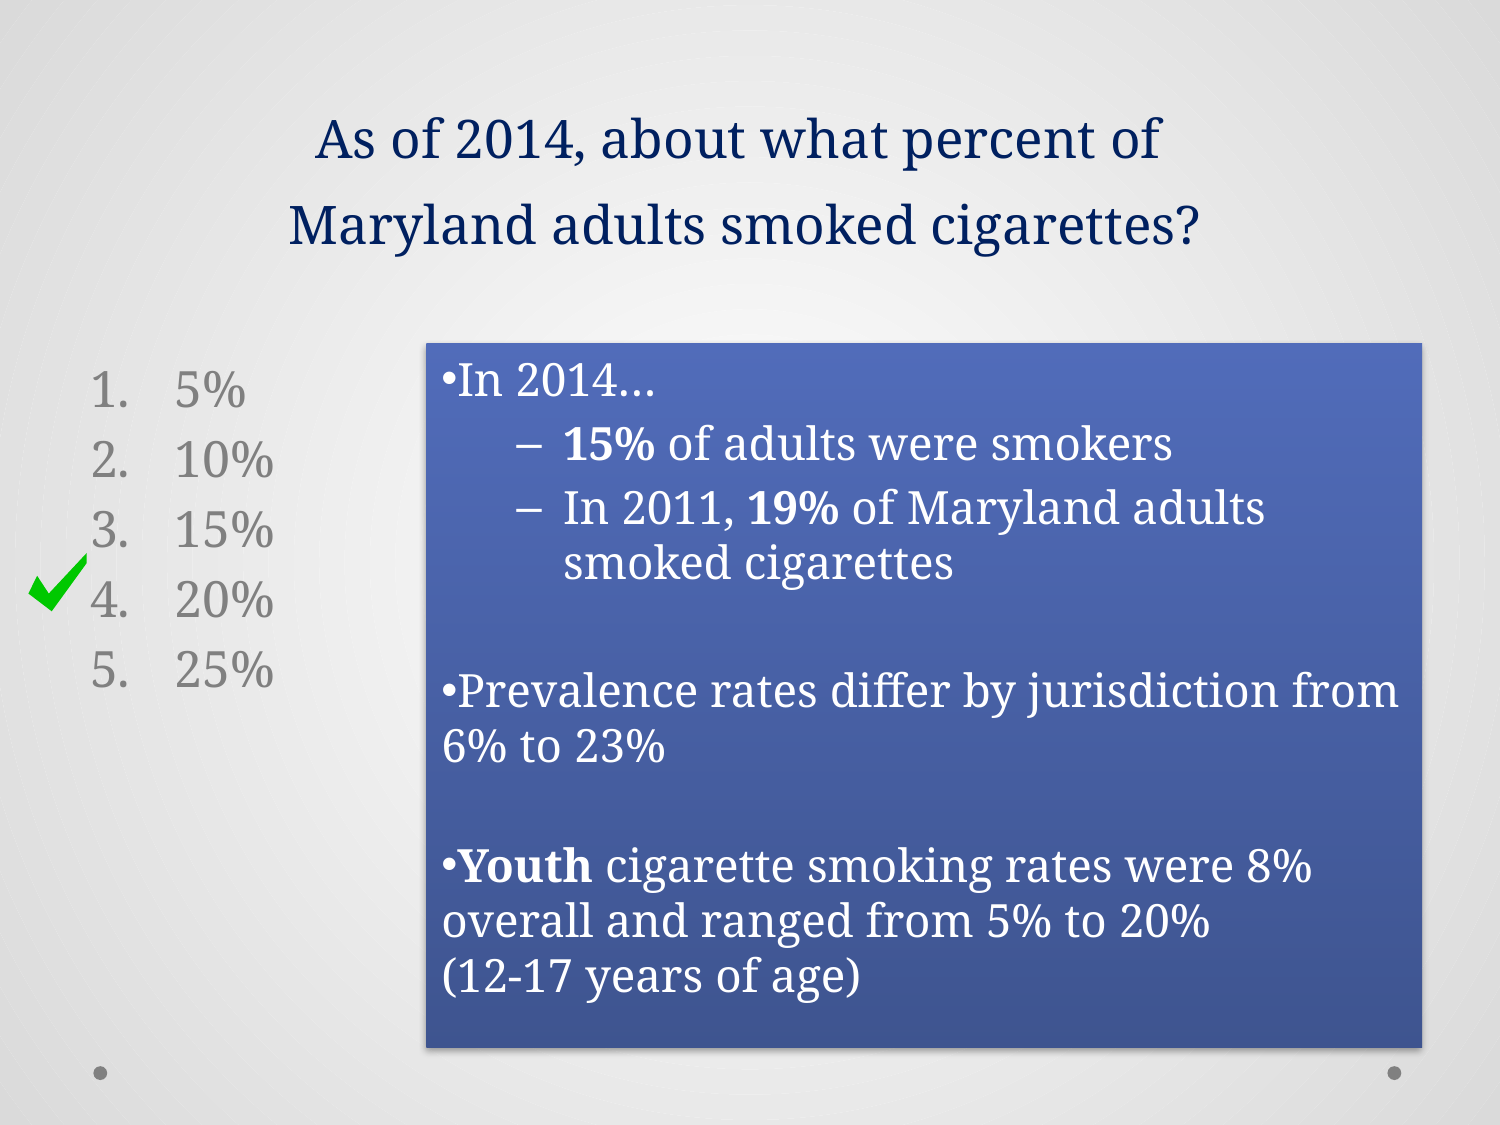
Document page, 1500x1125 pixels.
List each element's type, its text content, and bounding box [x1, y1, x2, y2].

title As of 2014, about what percent of Maryland adults smoked cigarettes? [0, 75, 1496, 263]
text_box [26, 550, 90, 614]
list 5% 10% 15% 20% 25% [75, 350, 750, 1093]
text_box In 2014… 15% of adults were smokers In 2011, 19% of Maryland adults smoked cigarettes Prevalence rates differ by jurisdiction from 6% to 23% Youth cigarette smoking rates were 8% overall and ranged from 5% to 20% (12-17 years of age) [426, 343, 1423, 1048]
